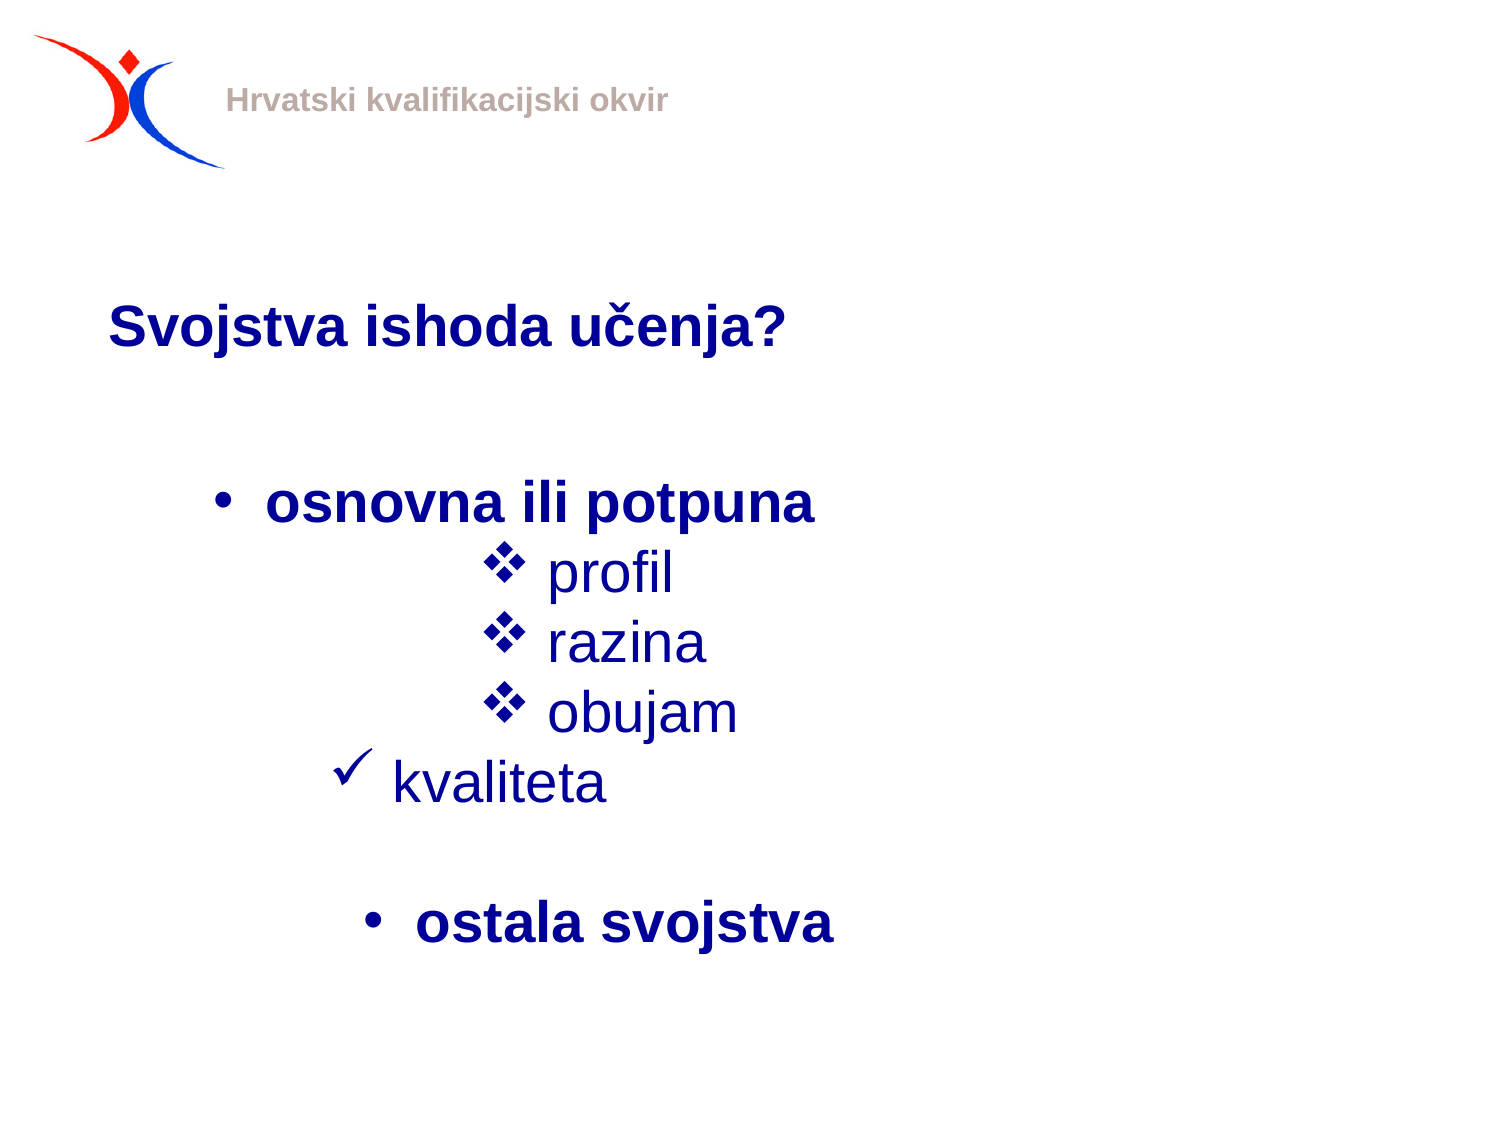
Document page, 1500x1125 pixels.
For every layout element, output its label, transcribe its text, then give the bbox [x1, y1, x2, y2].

text_box Svojstva ishoda učenja? [93, 281, 1395, 366]
picture [29, 30, 229, 172]
text_box osnovna ili potpuna profil razina obujam kvaliteta ostala svojstva [199, 457, 1348, 962]
text_box Hrvatski kvalifikacijski okvir [235, 70, 832, 125]
